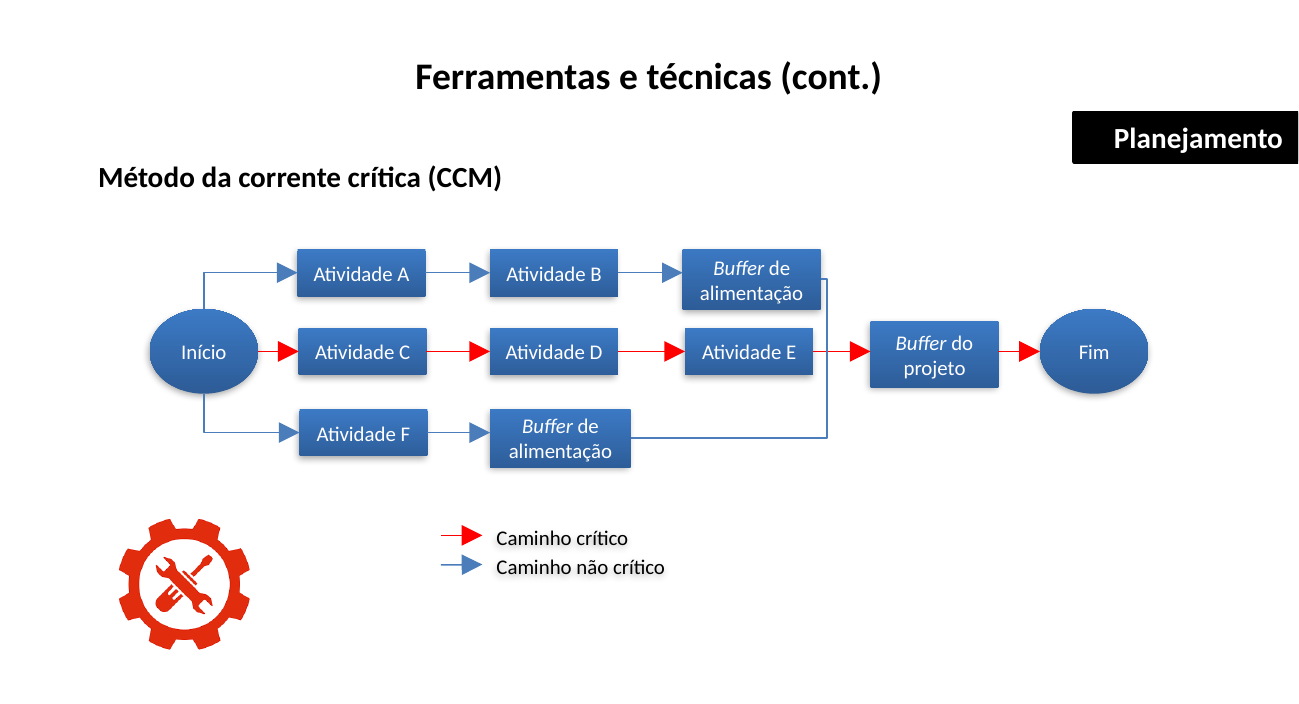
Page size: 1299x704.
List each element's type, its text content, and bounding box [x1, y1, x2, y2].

picture [117, 517, 251, 651]
text_box Ferramentas e técnicas (cont.) [0, 44, 1299, 106]
text_box Método da corrente crítica (CCM) [58, 151, 520, 202]
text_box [149, 249, 1149, 587]
text_box Planejamento [1074, 112, 1299, 162]
